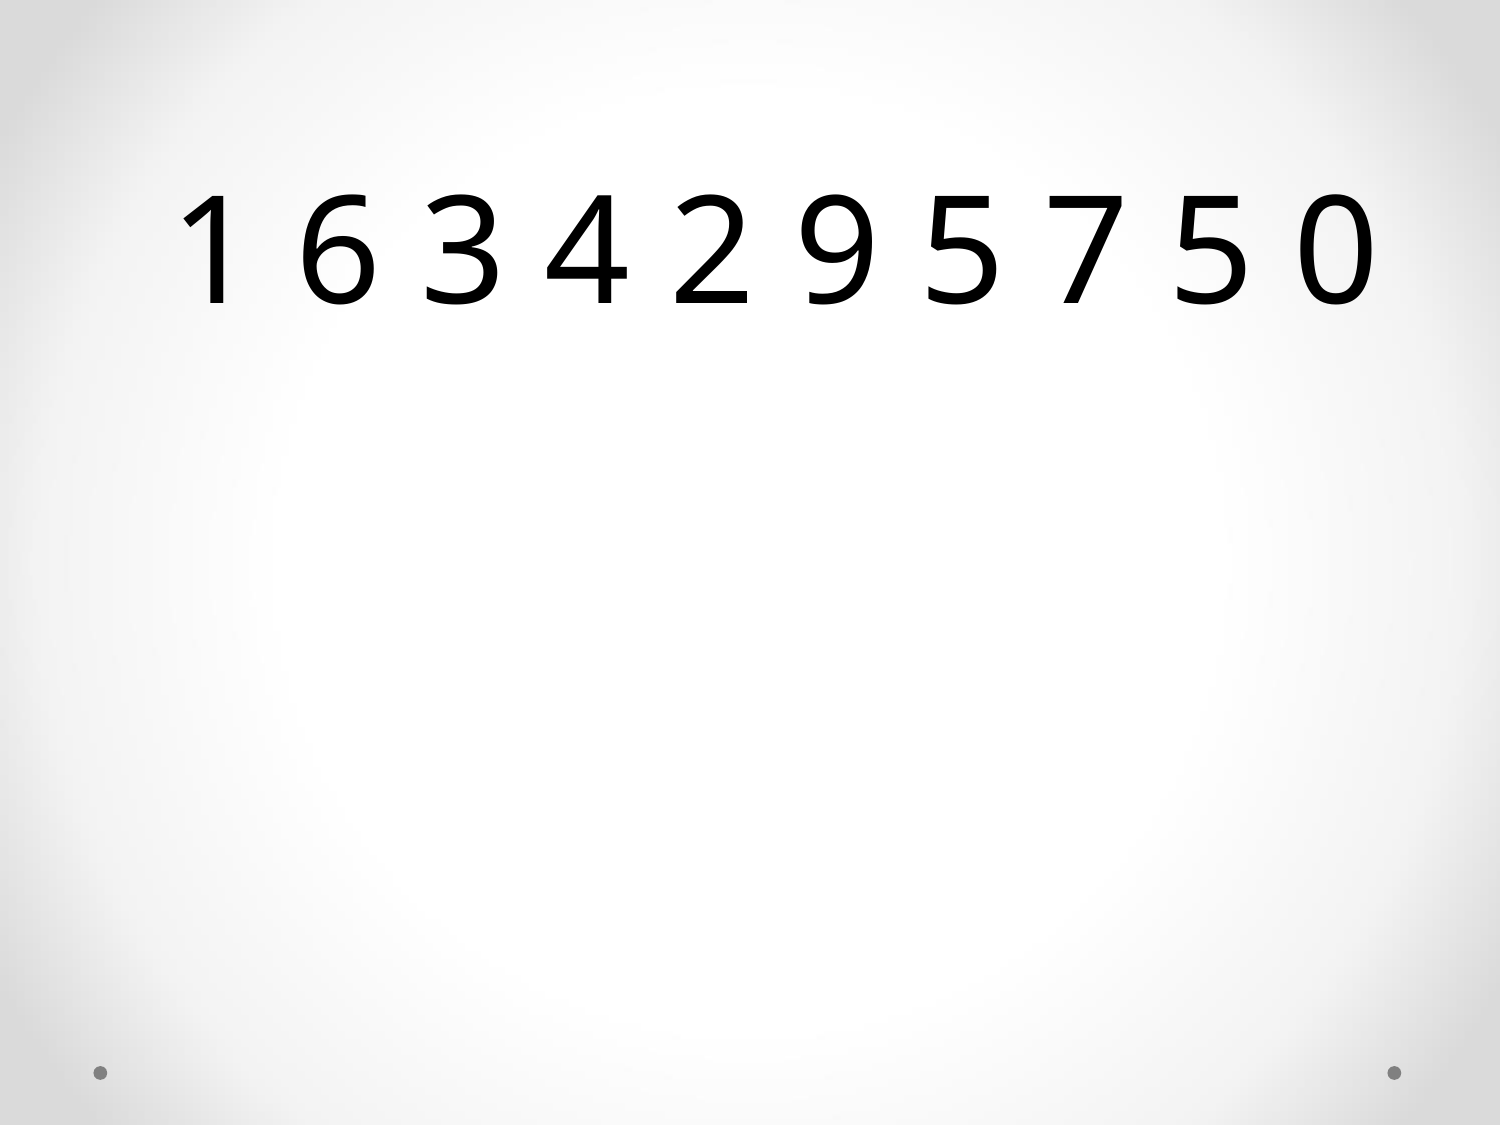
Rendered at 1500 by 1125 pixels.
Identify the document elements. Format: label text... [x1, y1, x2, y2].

picture [0, 0, 1500, 1125]
text_box 1 6 3 4 2 9 5 7 5 0 [99, 149, 1450, 338]
